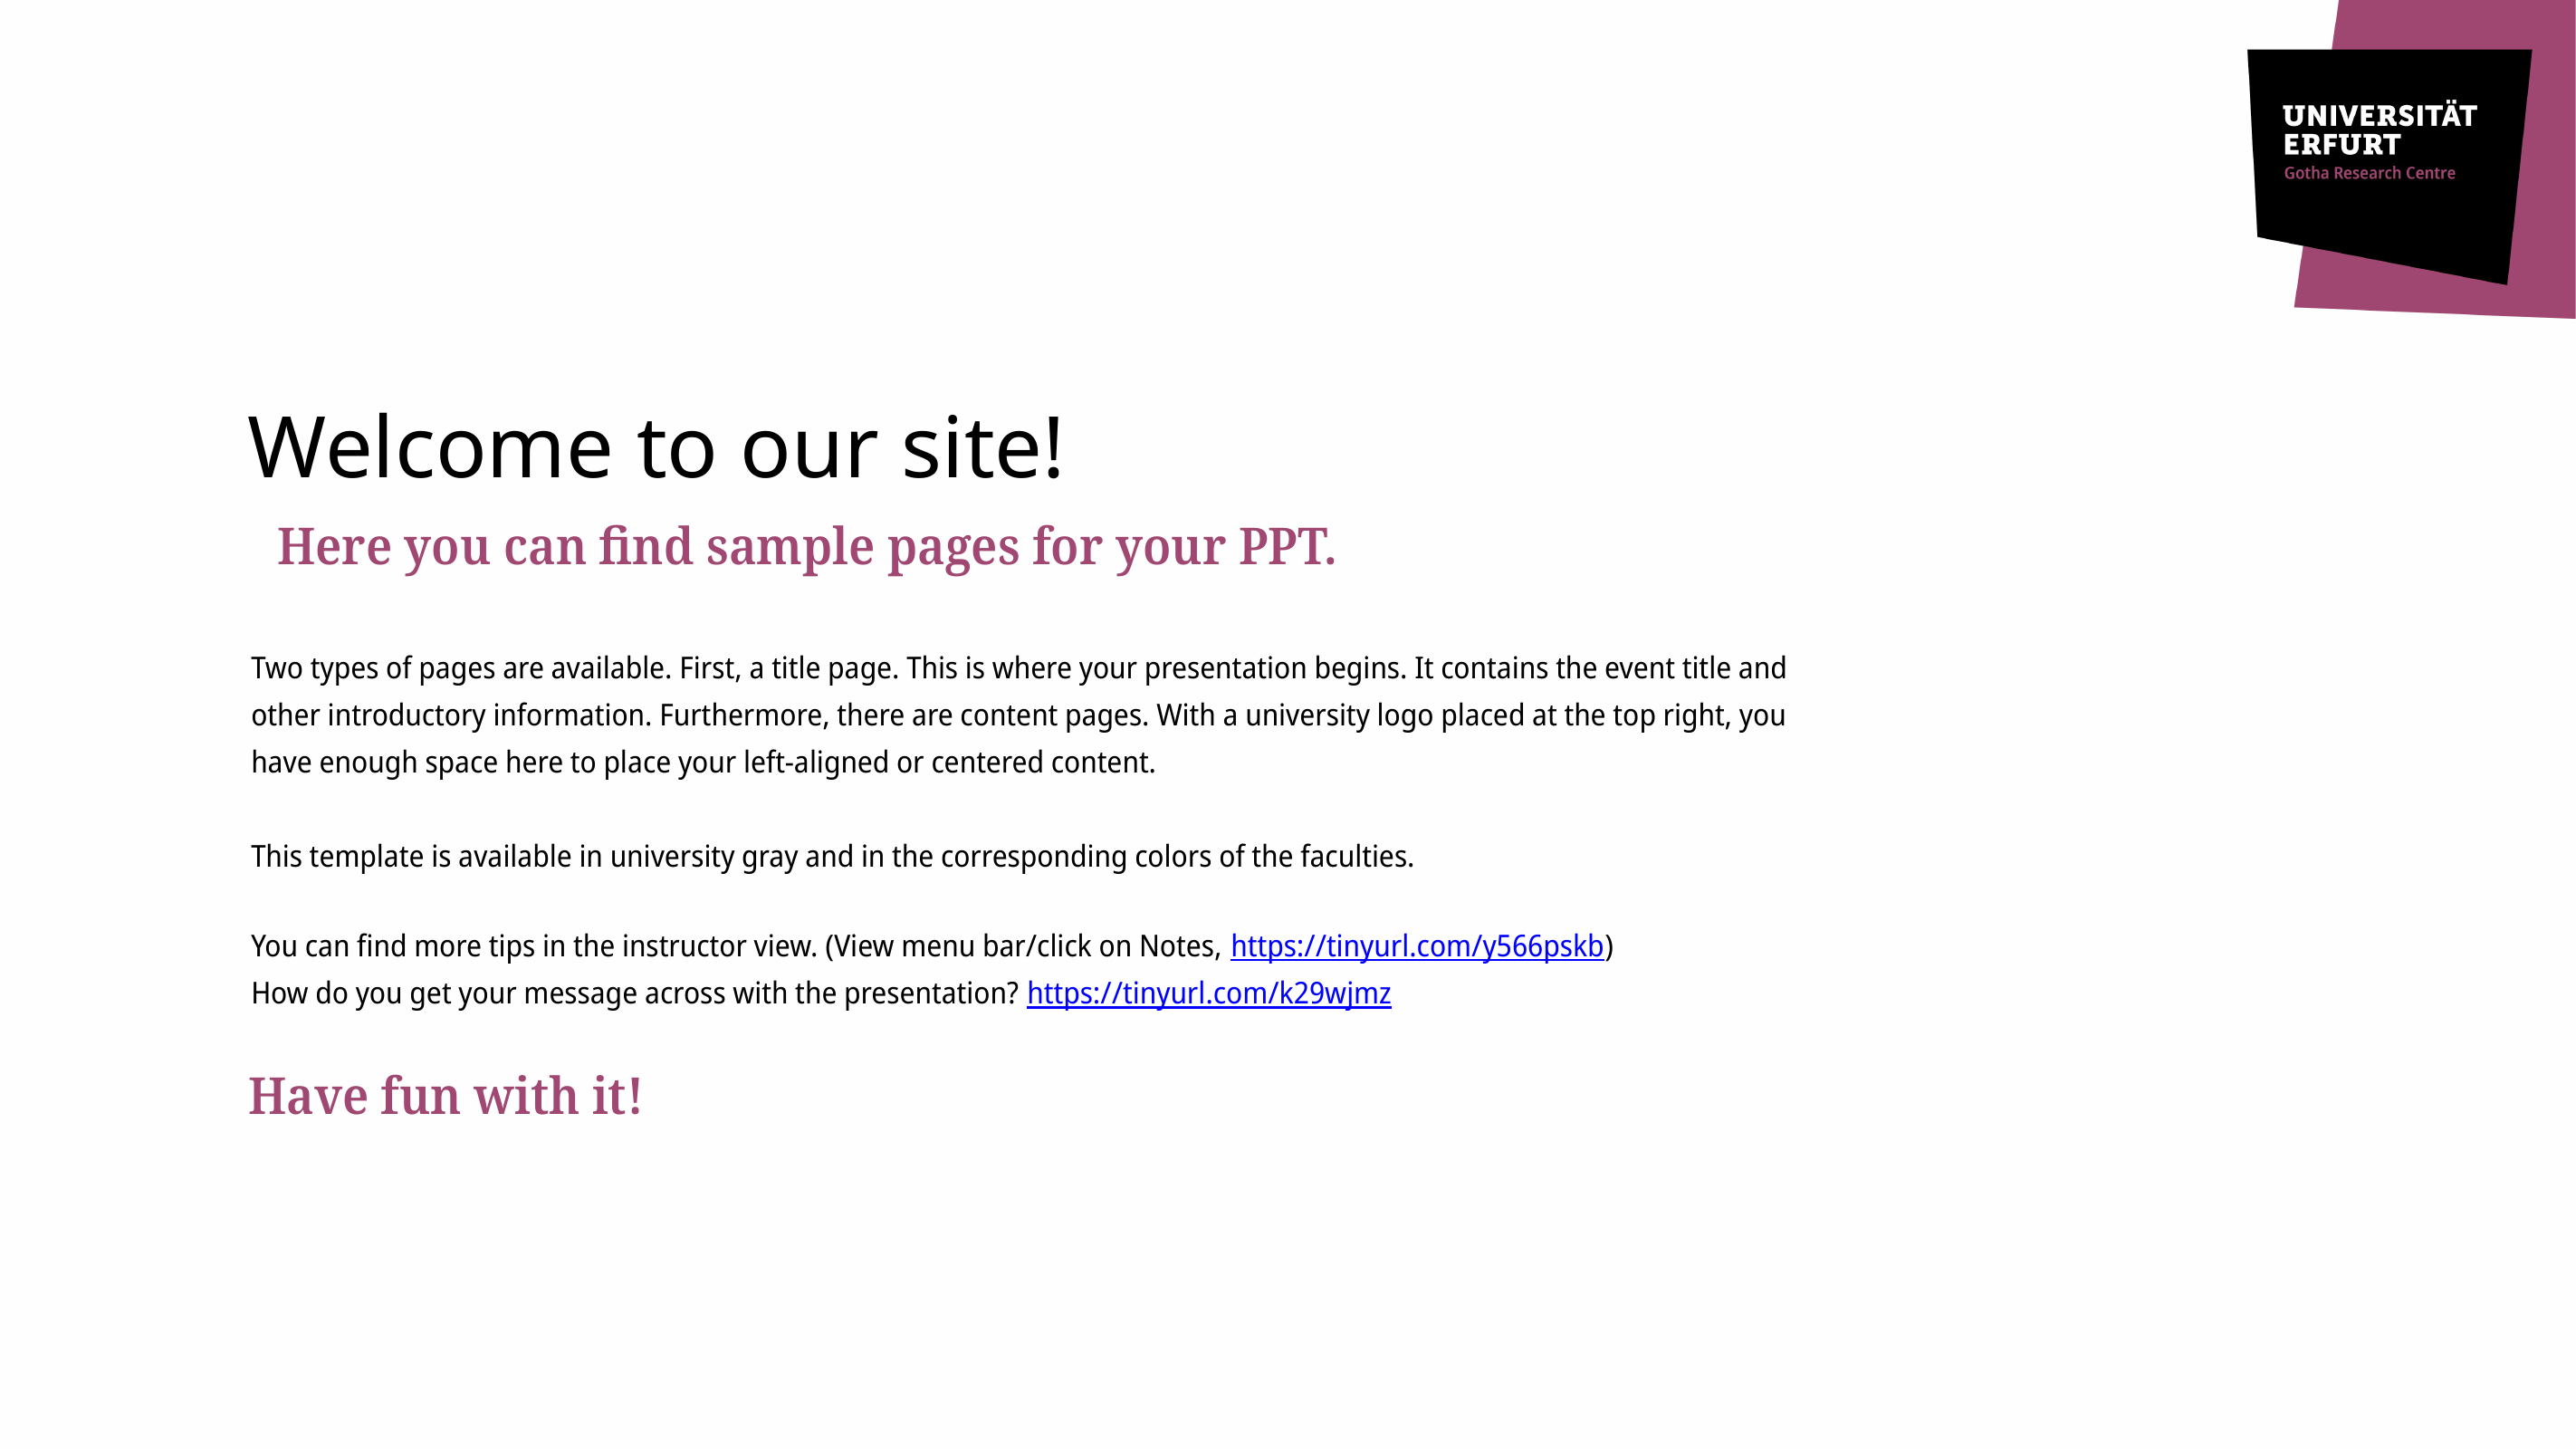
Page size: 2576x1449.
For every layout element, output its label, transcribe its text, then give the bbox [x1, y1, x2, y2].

list Two types of pages are available. First, a title page. This is where your presentation begins. It contains the event title and other introductory information. Furthermore, there are content pages. With a university logo placed at the top right, you have enough space here to place your left-aligned or centered content. This template is available in university gray and in the corresponding colors of the faculties. You can find more tips in the instructor view. (View menu bar/click on Notes, https://tinyurl.com/y566pskb) How do you get your message across with the presentation? https://tinyurl.com/k29wjmz [243, 629, 1799, 1184]
picture [0, 0, 2576, 1449]
title Welcome to our site! [239, 243, 1796, 503]
text_box Have fun with it! [240, 1055, 653, 1132]
text_box Here you can find sample pages for your PPT. [270, 505, 1346, 582]
